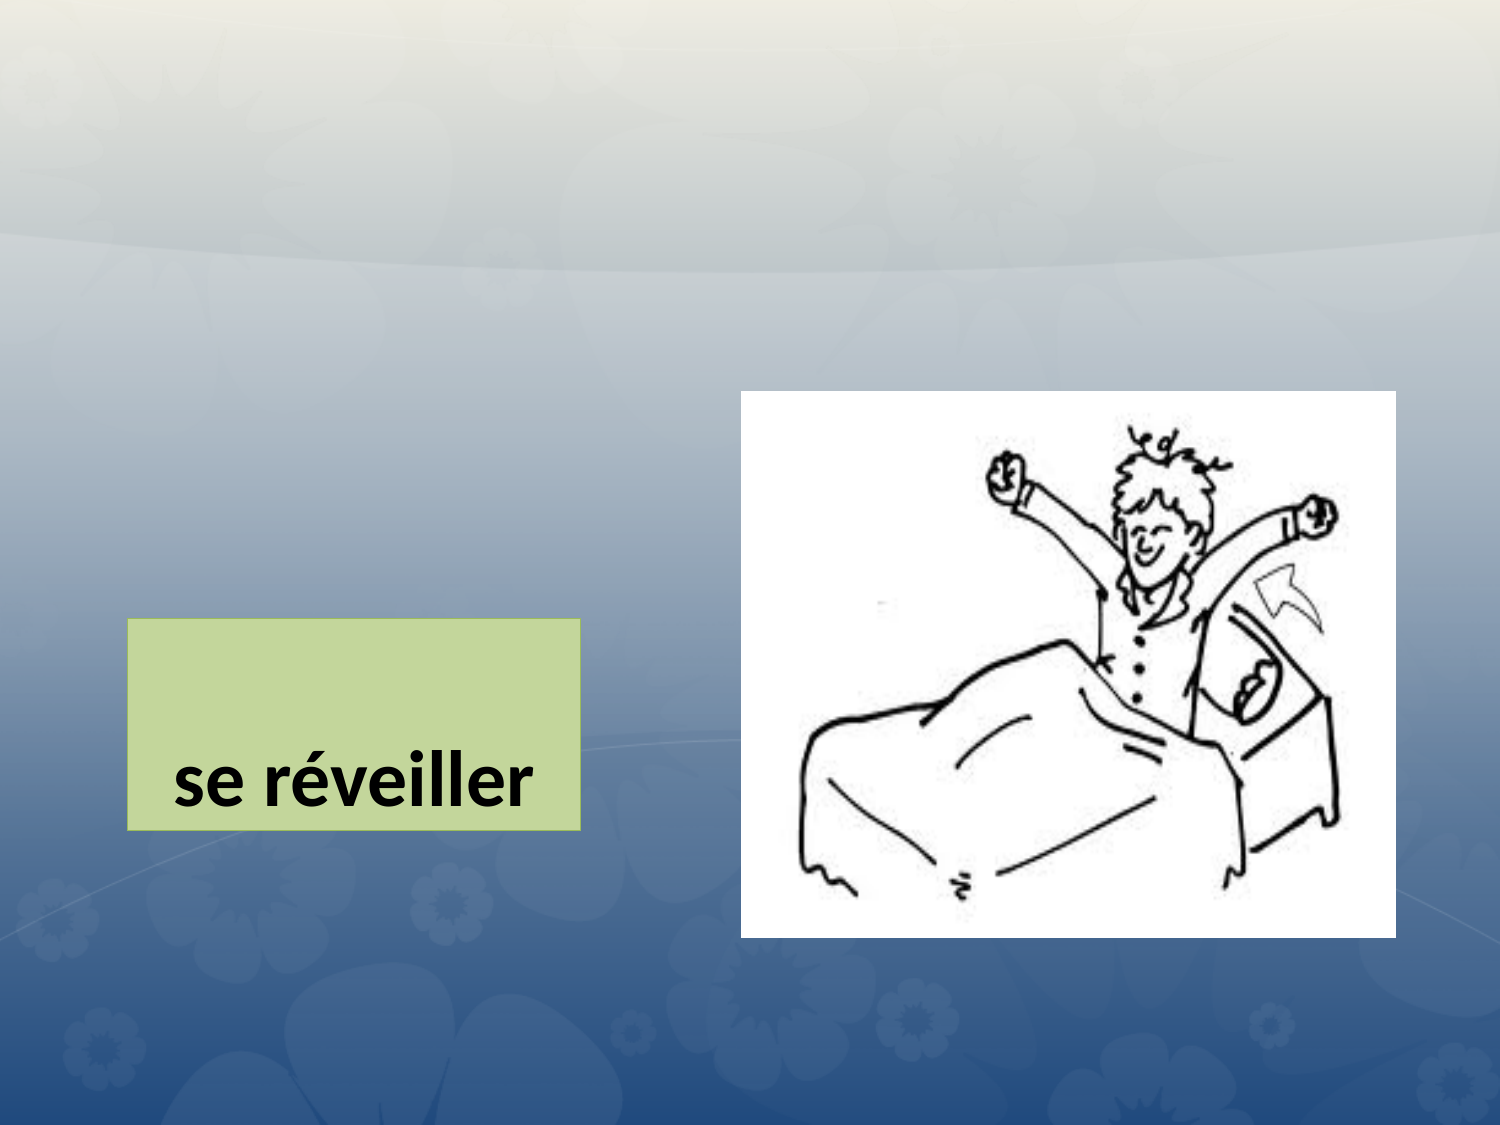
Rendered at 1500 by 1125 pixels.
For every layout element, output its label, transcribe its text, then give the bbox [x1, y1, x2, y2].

subtitle se réveiller [127, 618, 581, 831]
picture [0, 0, 1500, 1125]
